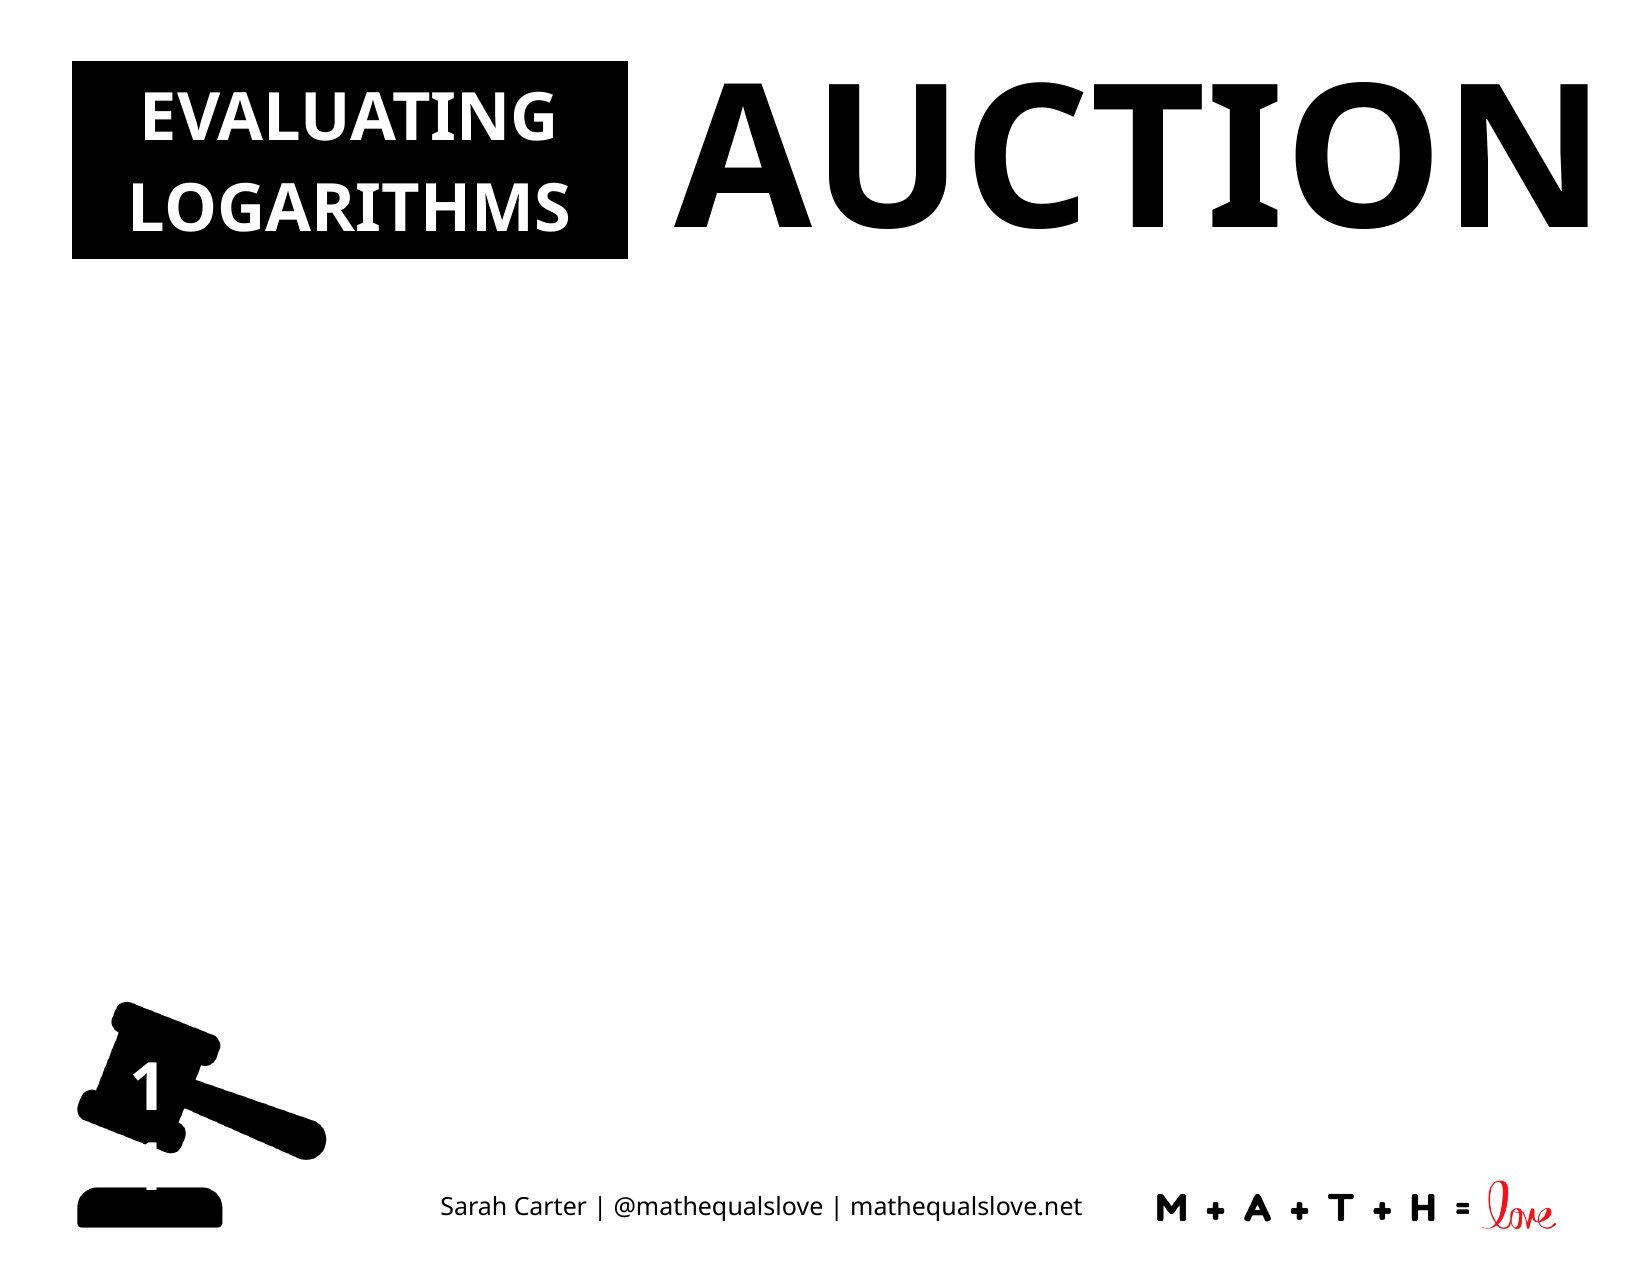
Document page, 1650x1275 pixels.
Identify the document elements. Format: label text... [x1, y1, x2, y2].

text_box AUCTION [659, 20, 1636, 275]
picture [72, 998, 330, 1231]
text_box Sarah Carter | @mathequalslove | mathequalslove.net [330, 1183, 1147, 1228]
picture [1147, 1177, 1563, 1236]
table_header EVALUATING LOGARITHMS [72, 62, 626, 257]
